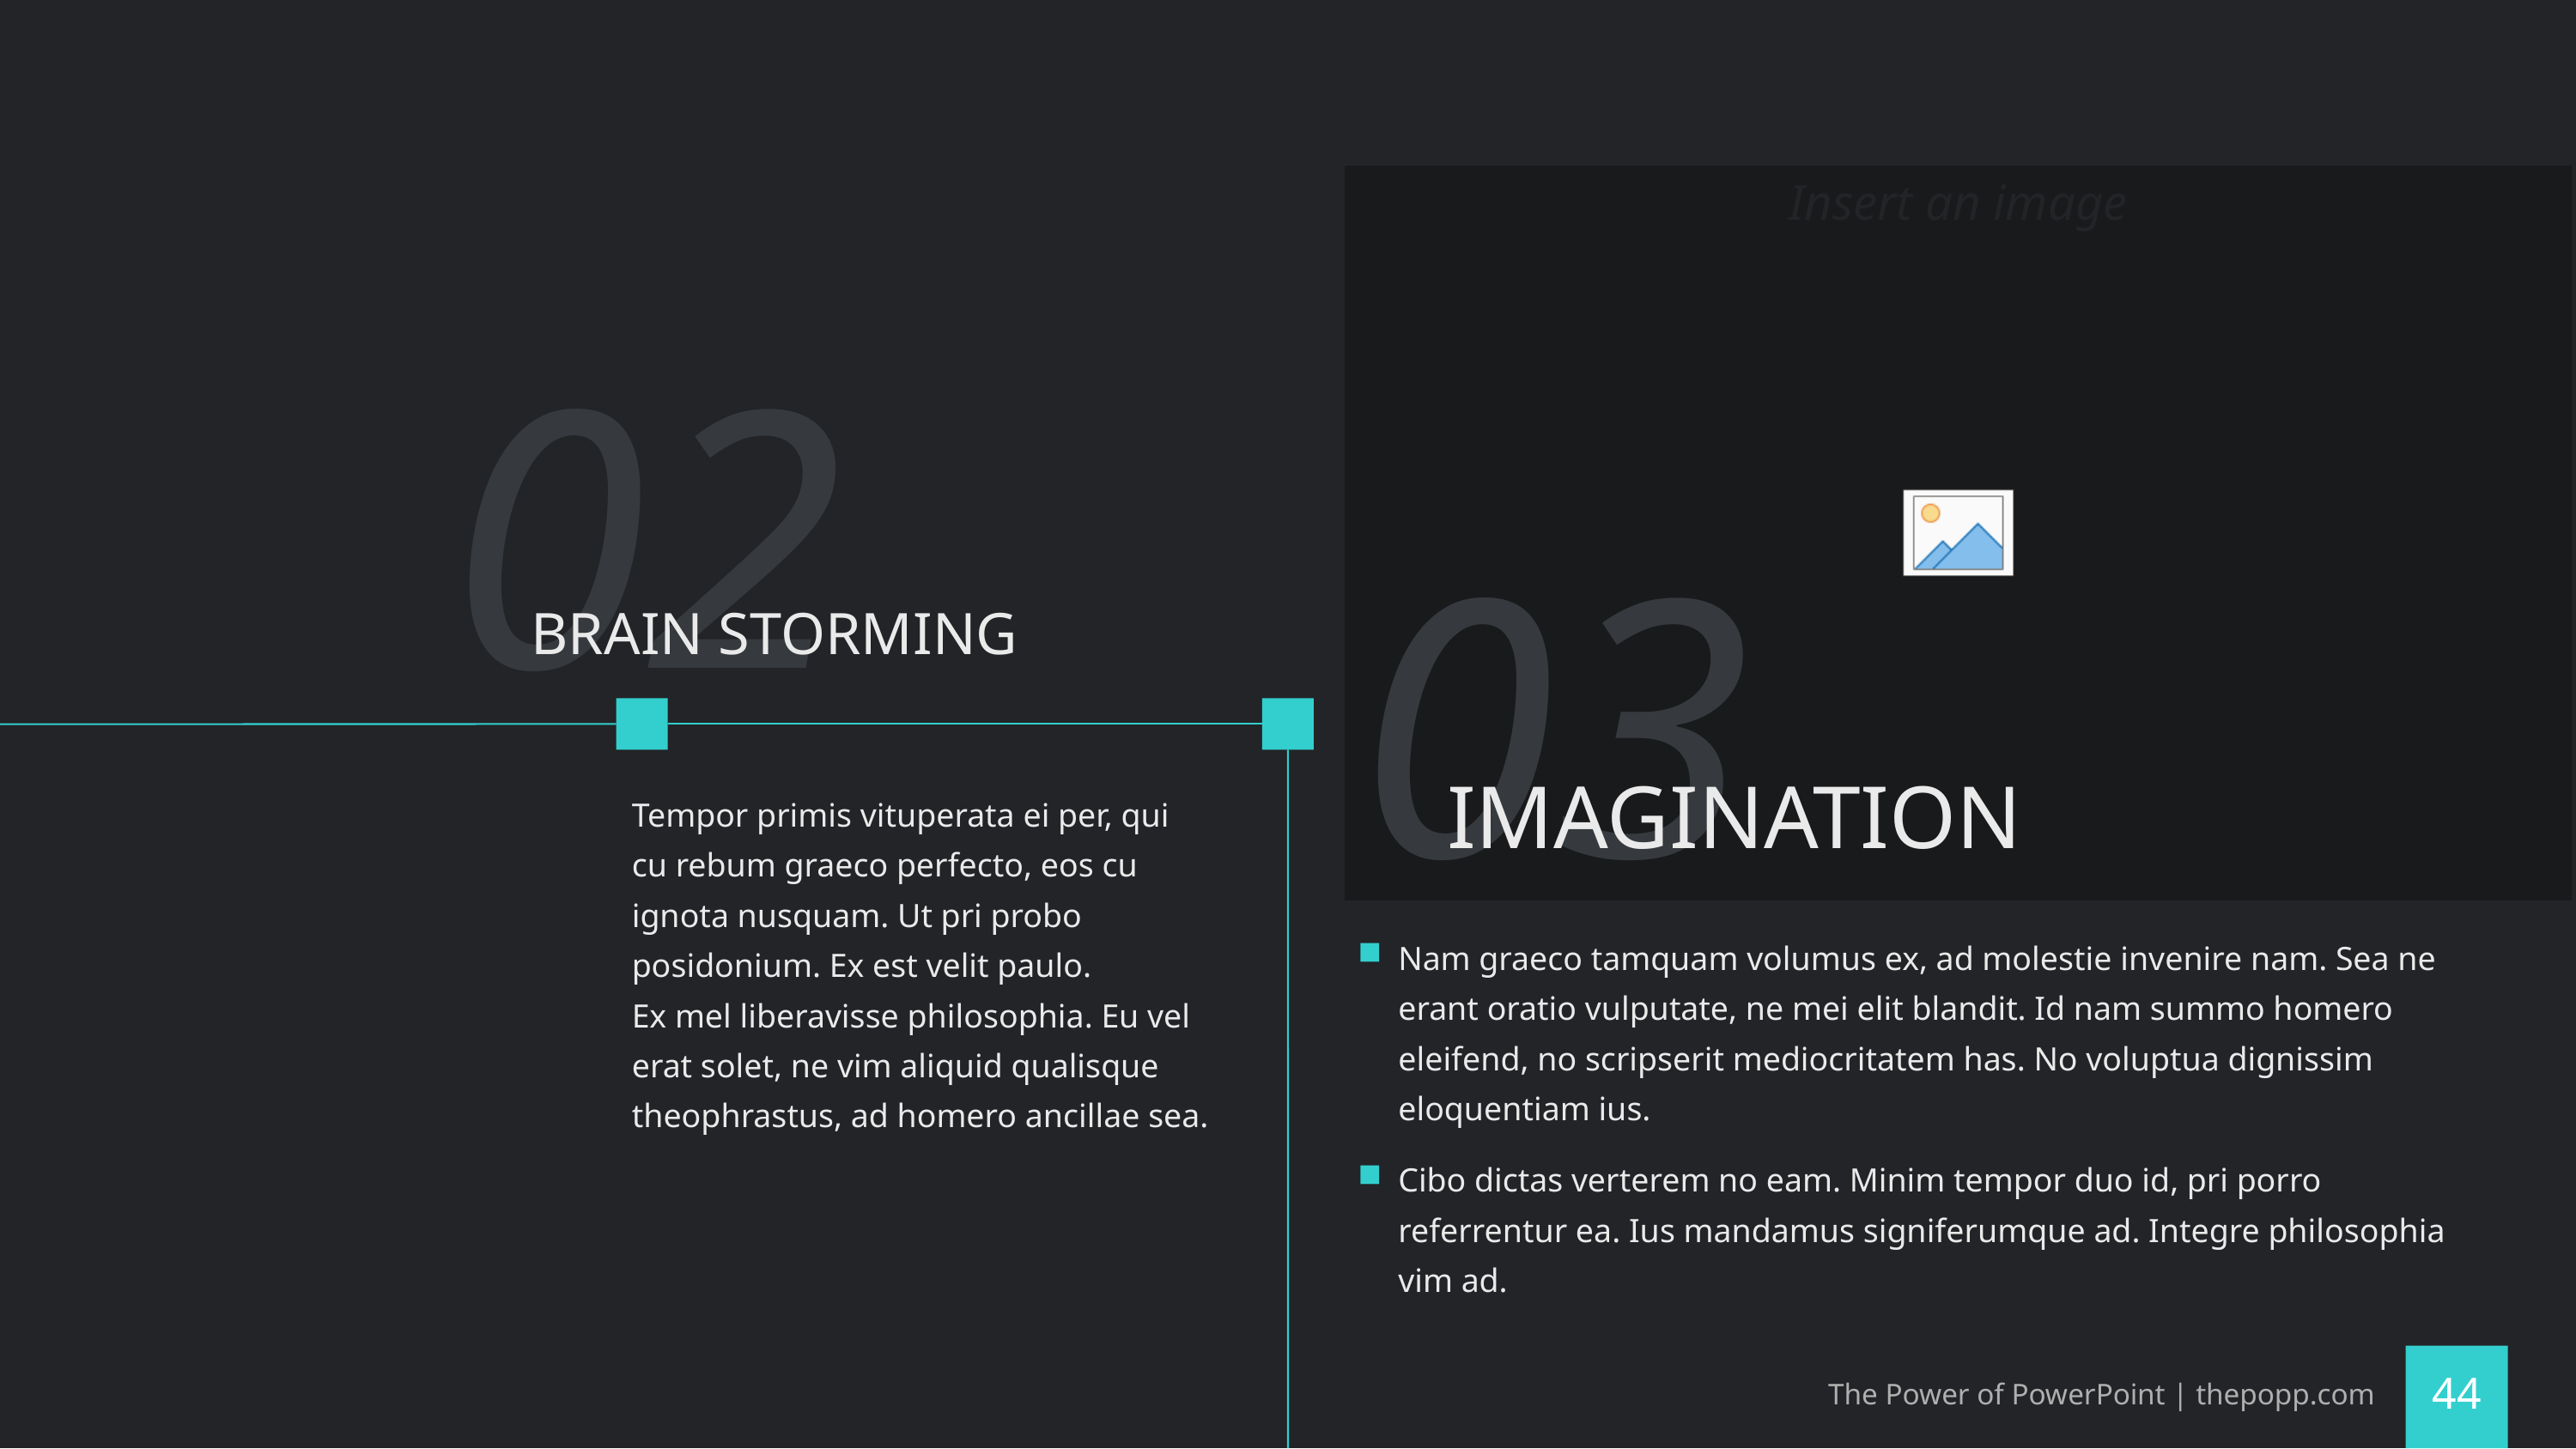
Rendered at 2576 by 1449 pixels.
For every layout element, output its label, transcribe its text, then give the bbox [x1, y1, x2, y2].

list Tempor primis vituperata ei per, qui cu rebum graeco perfecto, eos cu ignota nusquam. Ut pri probo posidonium. Ex est velit paulo. Ex mel liberavisse philosophia. Eu vel erat solet, ne vim aliquid qualisque theophrastus, ad homero ancillae sea. [618, 776, 1225, 1280]
footer The Power of PowerPoint | thepopp.com [1519, 1356, 2389, 1434]
picture [1345, 165, 2573, 900]
list 02 [436, 338, 866, 712]
list Nam graeco tamquam volumus ex, ad molestie invenire nam. Sea ne erant oratio vulputate, ne mei elit blandit. Id nam summo homero eleifend, no scripserit mediocritatem has. No voluptua dignissim eloquentiam ius. Cibo dictas verterem no eam. Minim tempor duo id, pri porro referrentur ea. Ius mandamus signiferumque ad. Integre philosophia vim ad. [1345, 919, 2509, 1329]
slide_number 44 [2404, 1356, 2509, 1434]
list BRAIN STORMING [518, 564, 1225, 673]
